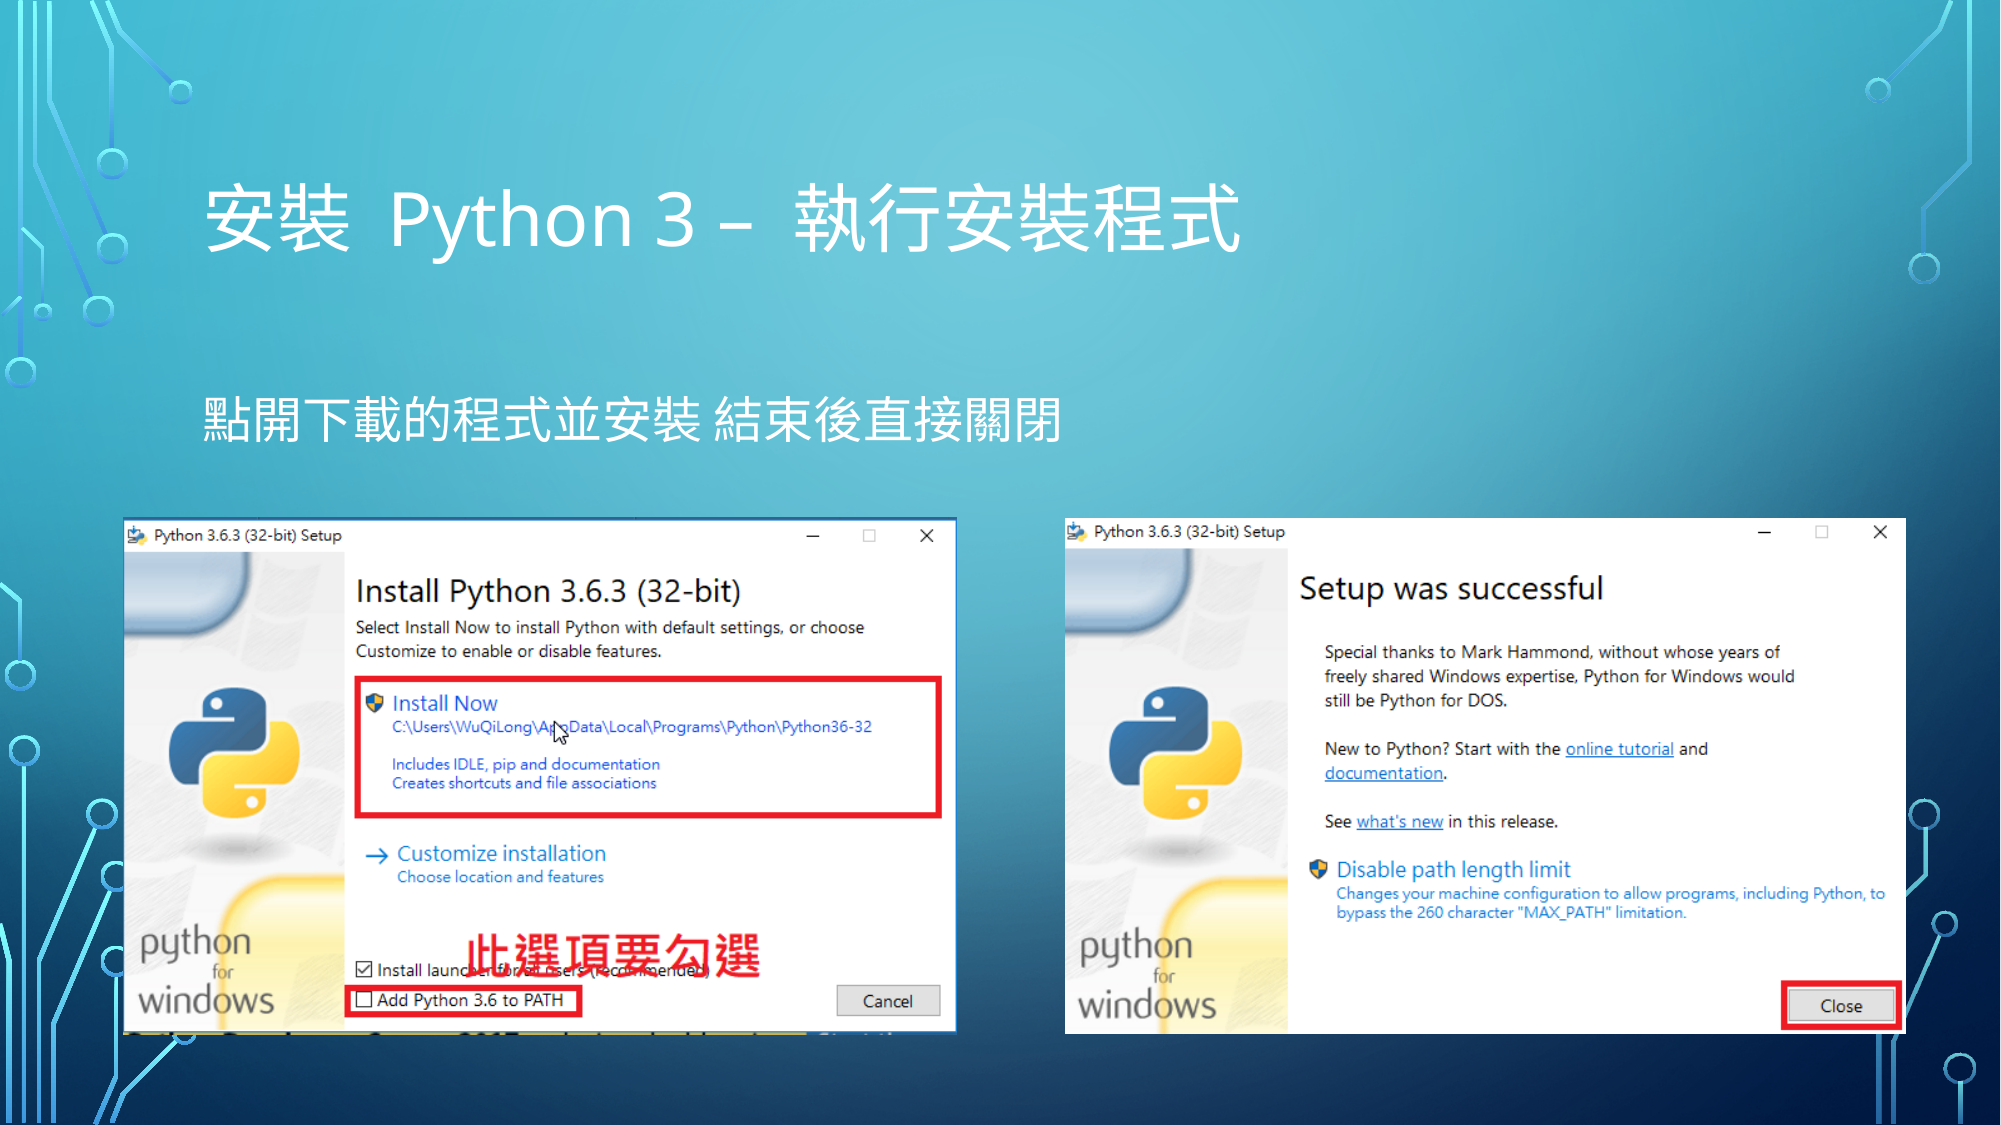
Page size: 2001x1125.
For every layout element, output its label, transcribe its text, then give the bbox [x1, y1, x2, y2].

picture [123, 516, 957, 1035]
title 安裝 Python 3 – 執行安裝程式 [187, 101, 1813, 344]
picture [1065, 517, 1906, 1034]
list 點開下載的程式並安裝 結束後直接關閉 [187, 369, 1813, 950]
